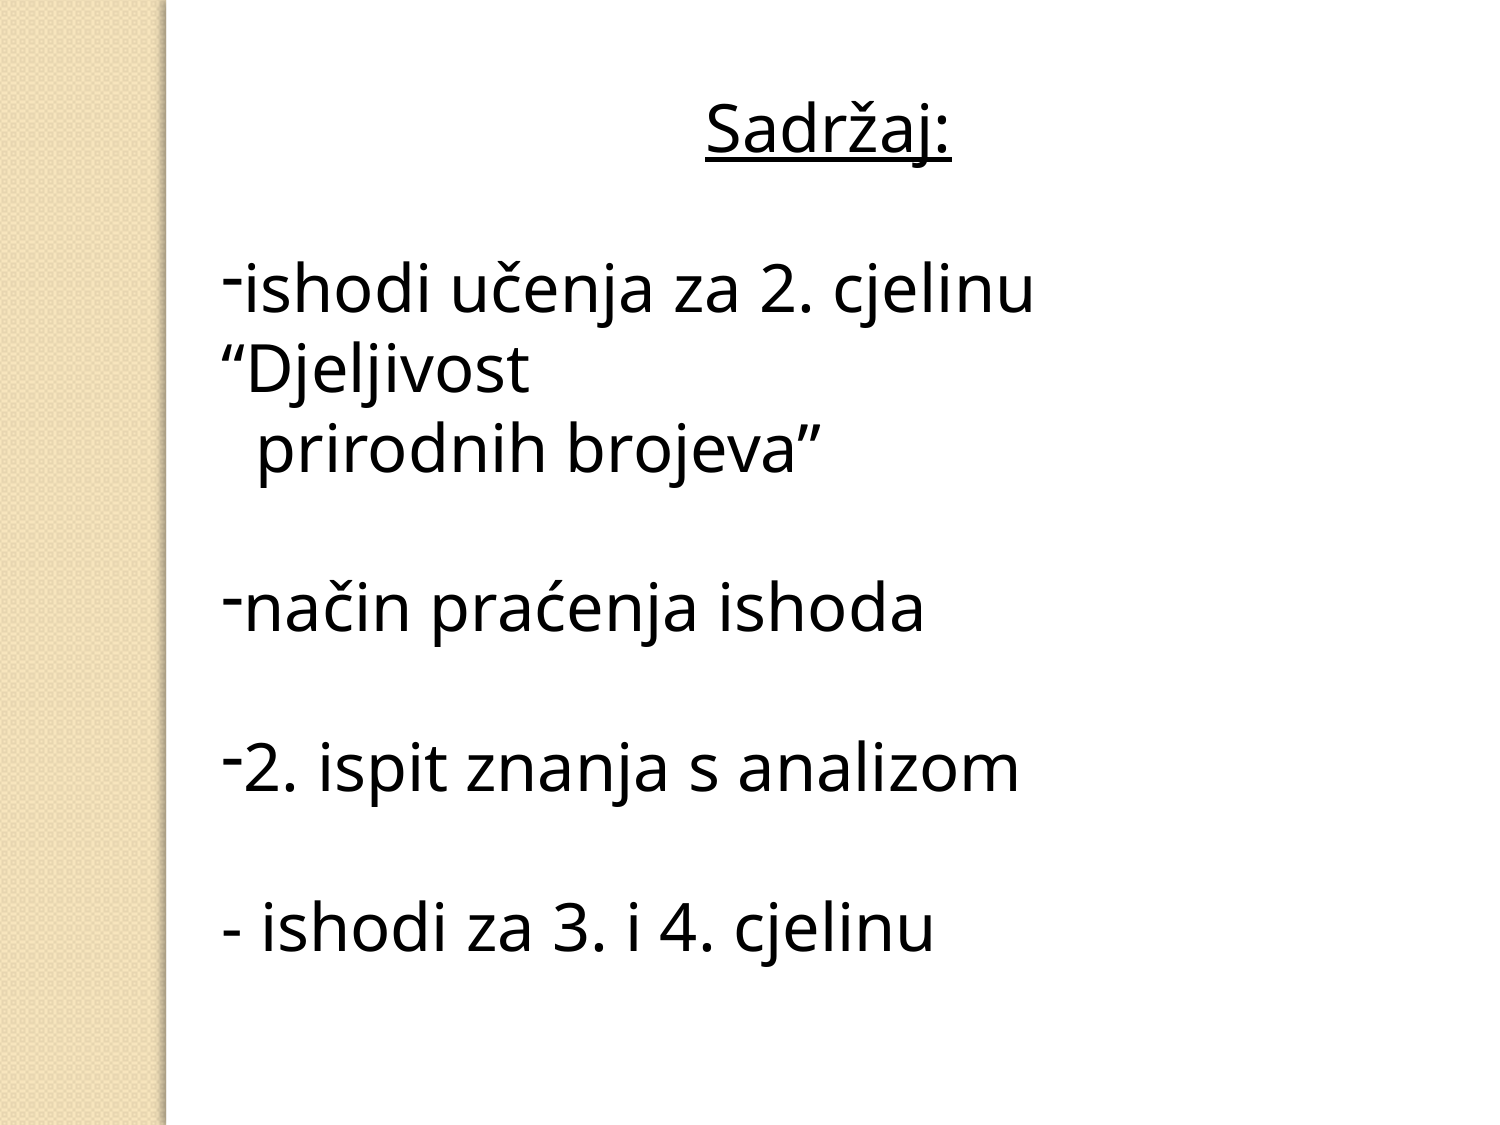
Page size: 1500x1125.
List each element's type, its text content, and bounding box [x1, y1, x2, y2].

text_box Sadržaj: ishodi učenja za 2. cjelinu “Djeljivost prirodnih brojeva” način praćenja ishoda 2. ispit znanja s analizom - ishodi za 3. i 4. cjelinu [206, 78, 1376, 973]
